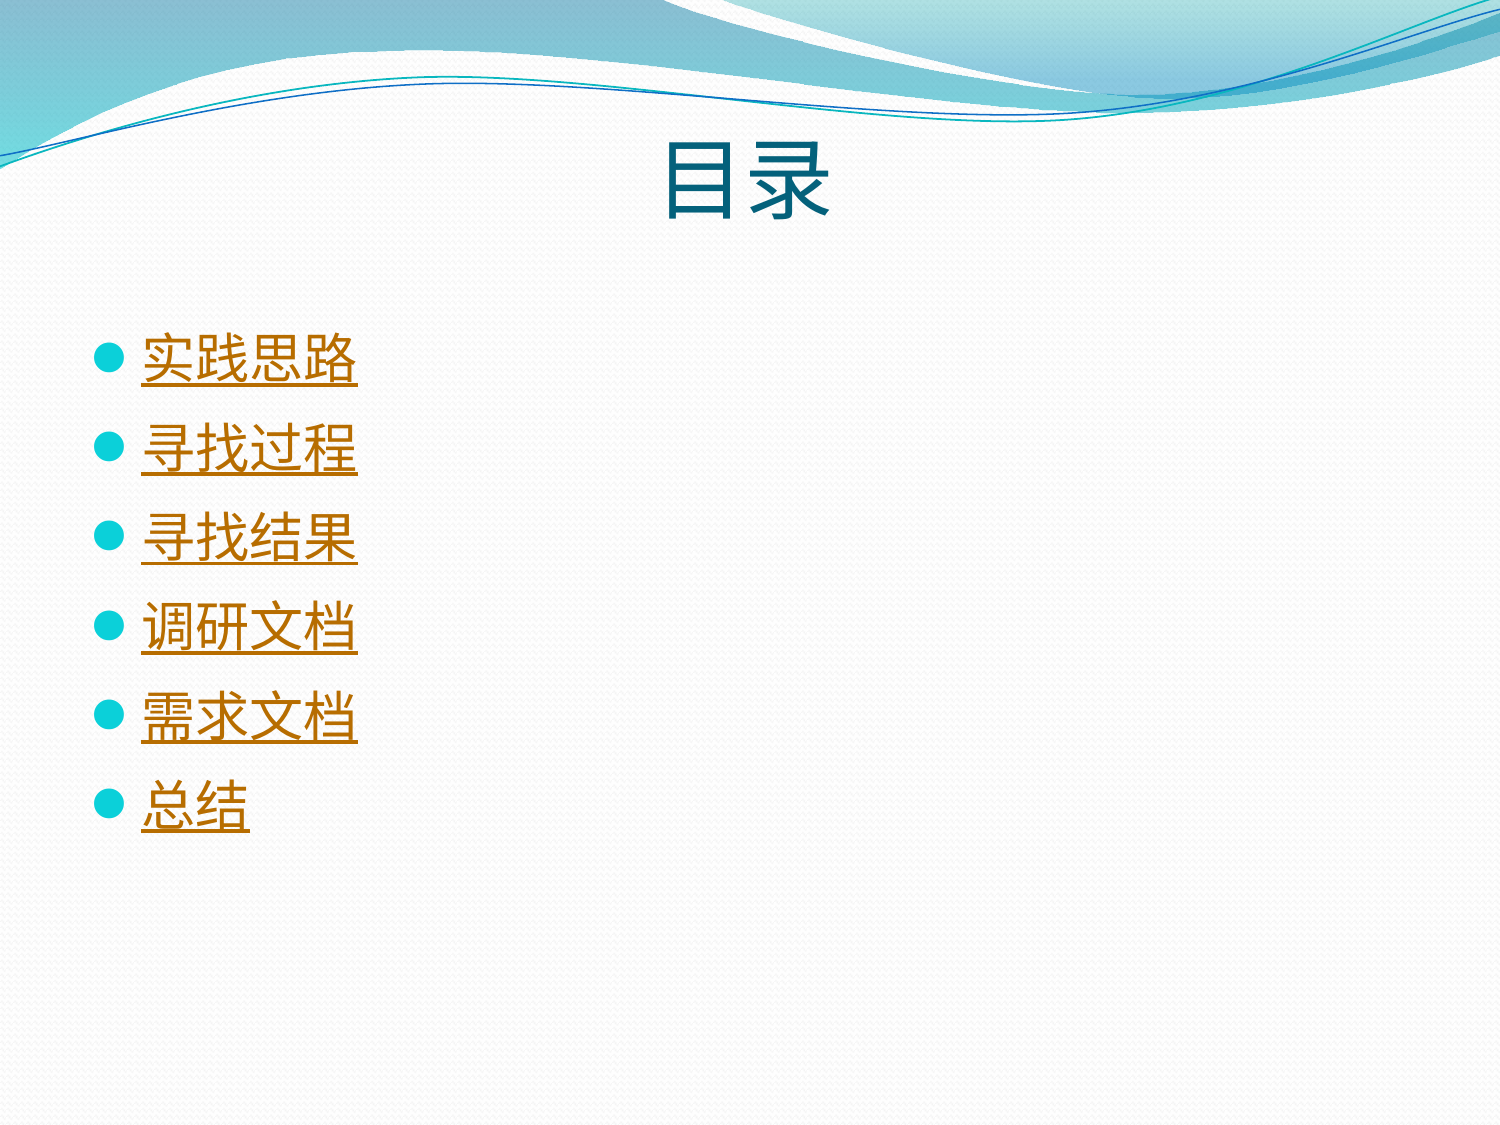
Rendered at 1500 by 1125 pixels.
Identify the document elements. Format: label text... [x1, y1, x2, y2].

list 实践思路 寻找过程 寻找结果 调研文档 需求文档 总结 [75, 317, 1425, 1038]
title 目录 [655, 113, 857, 231]
